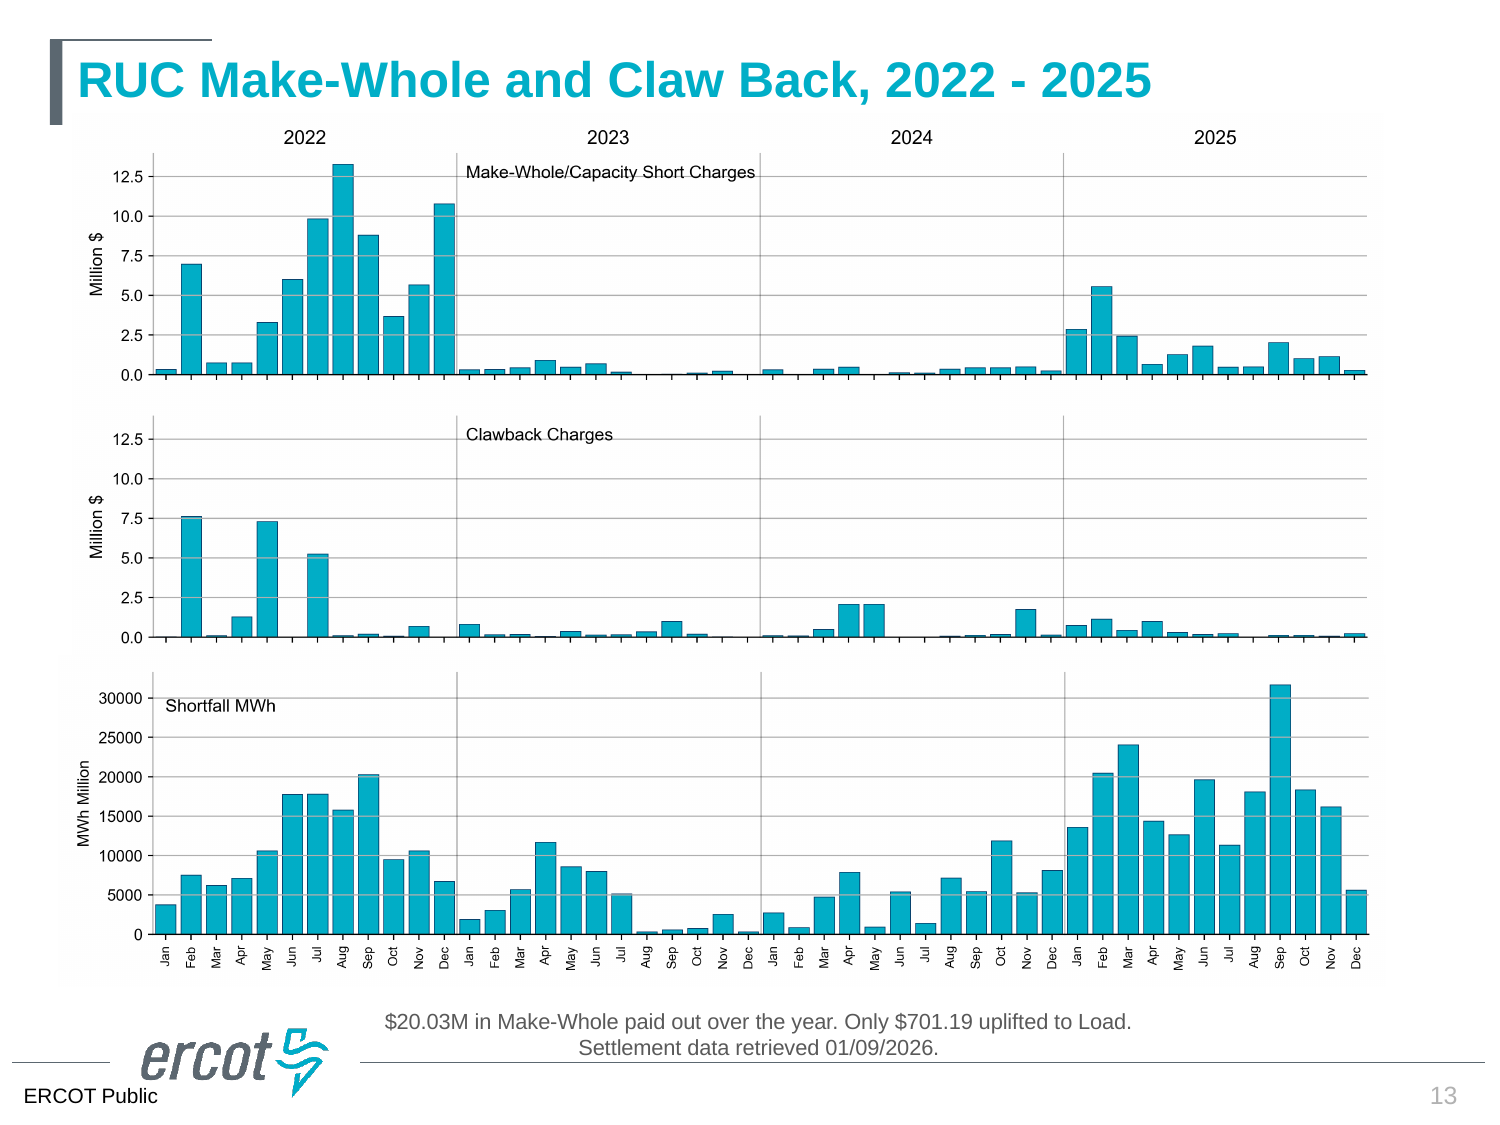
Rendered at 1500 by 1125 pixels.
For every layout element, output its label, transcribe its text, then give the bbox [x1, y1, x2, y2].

slide_number 13 [1400, 1076, 1488, 1113]
picture [57, 113, 1386, 988]
picture [137, 1024, 332, 1100]
title RUC Make-Whole and Claw Back, 2022 - 2025 [62, 39, 1450, 125]
text_box $20.03M in Make-Whole paid out over the year. Only $701.19 uplifted to Load. Settlement data retrieved 01/09/2026. [331, 999, 1187, 1068]
